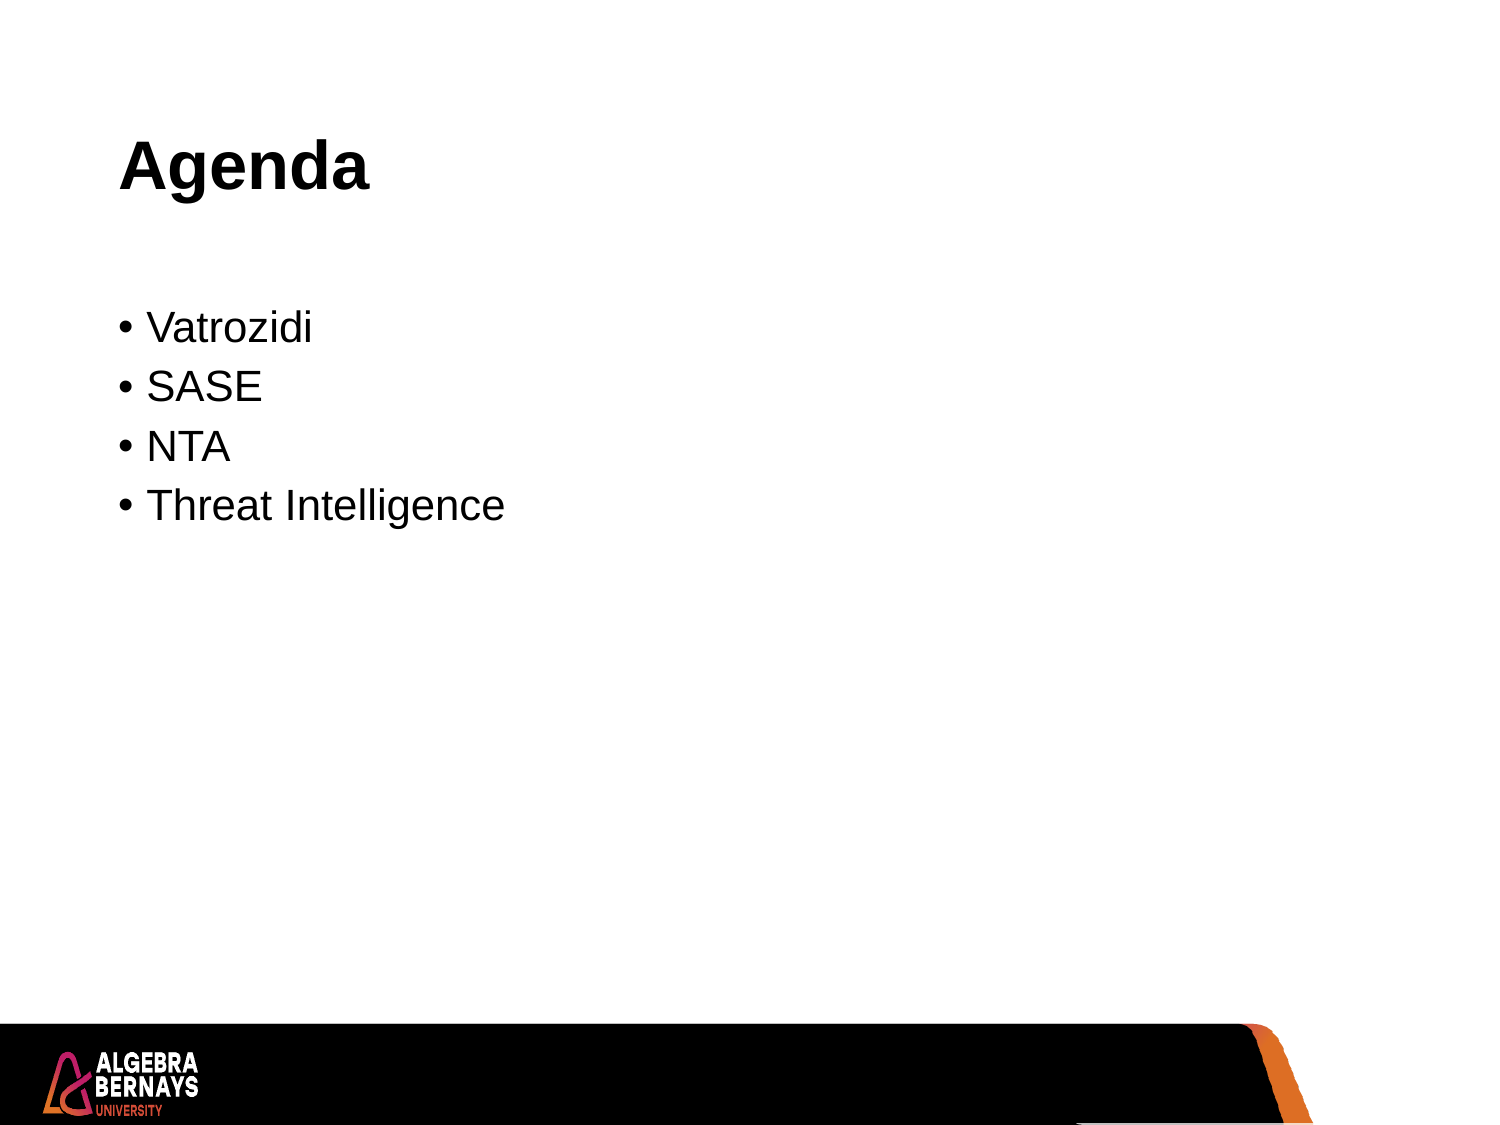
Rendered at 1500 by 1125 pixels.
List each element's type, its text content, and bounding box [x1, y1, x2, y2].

title Agenda [103, 59, 1397, 278]
list Vatrozidi SASE NTA Threat Intelligence [103, 299, 1397, 1014]
picture [0, 1023, 1468, 1125]
